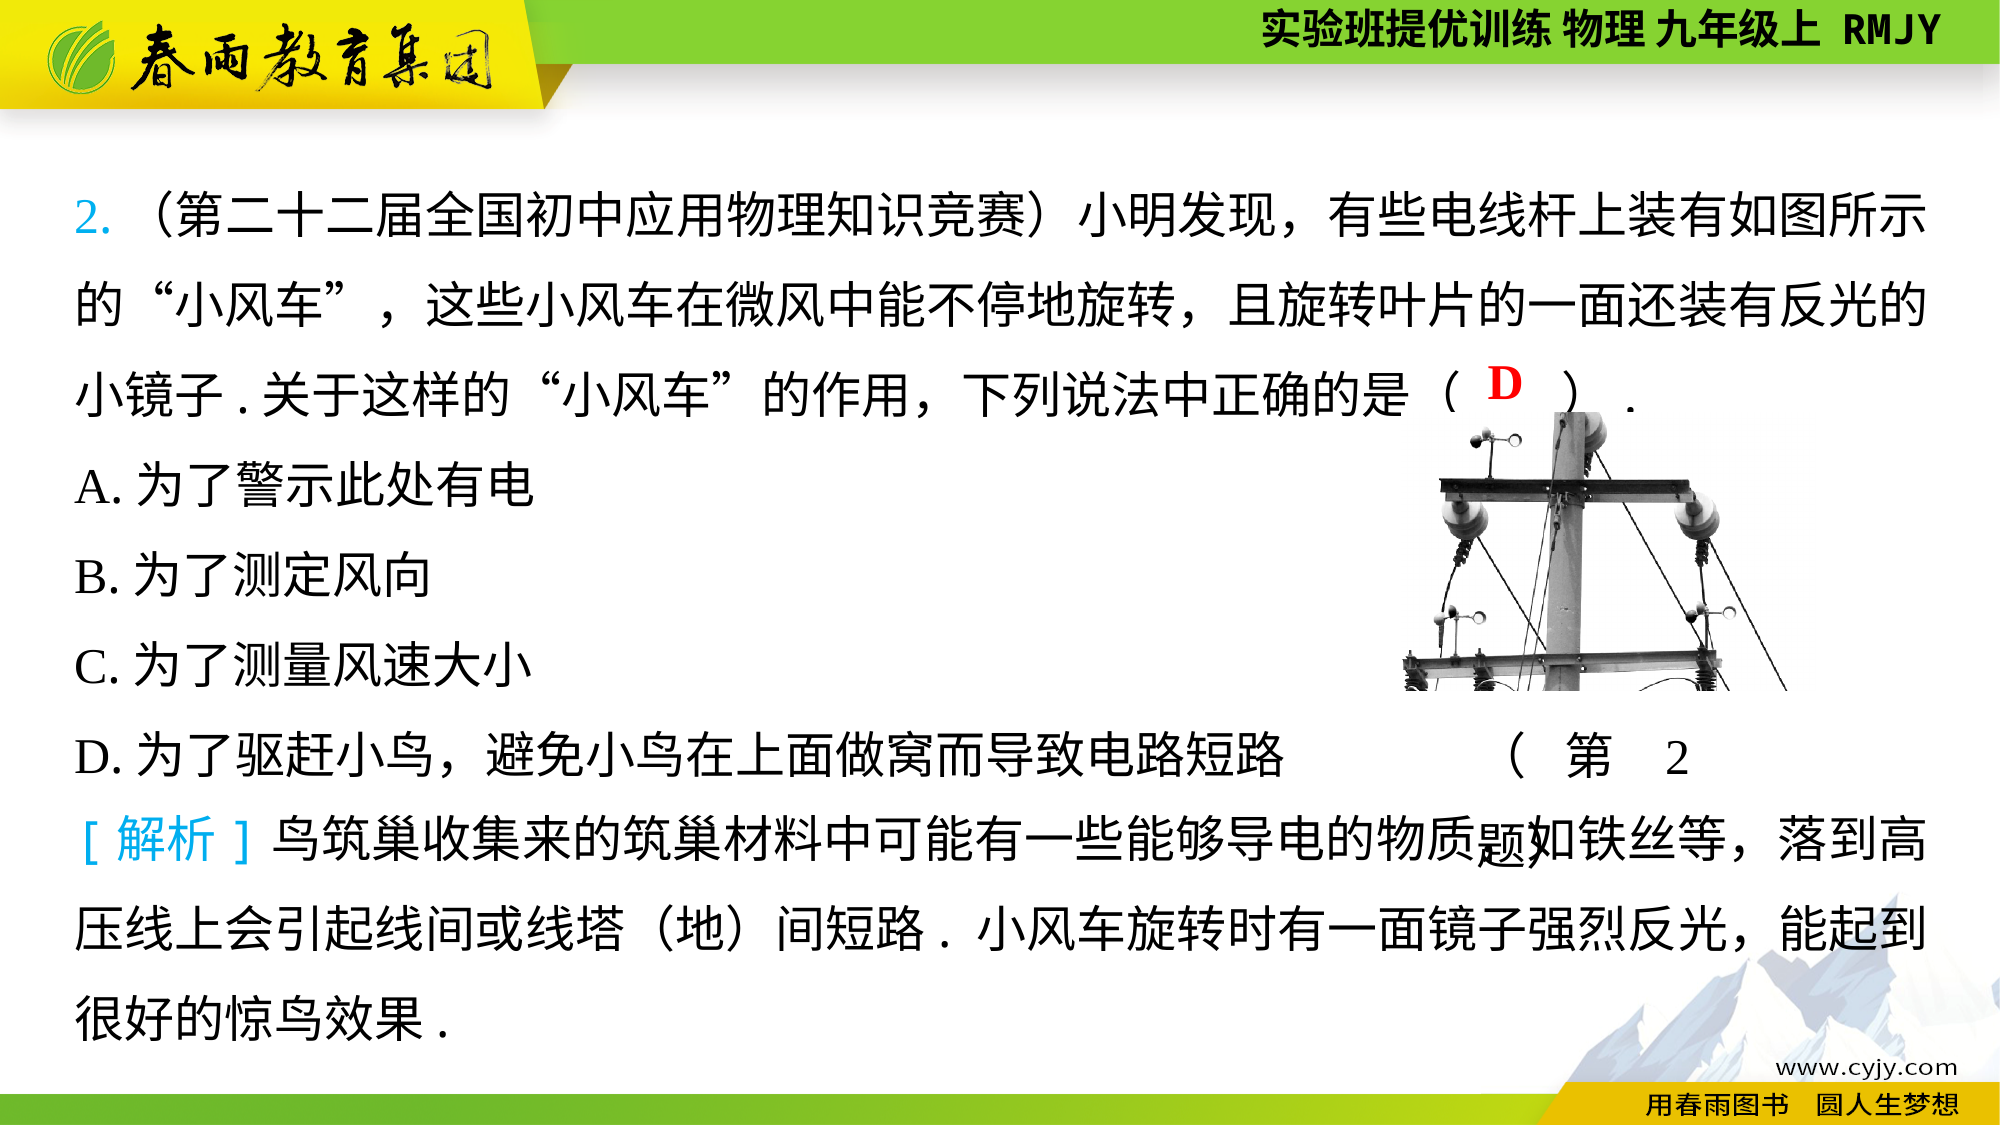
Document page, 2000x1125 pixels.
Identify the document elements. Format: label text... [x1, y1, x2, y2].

text_box D [1472, 341, 1539, 411]
text_box [解析]鸟筑巢收集来的筑巢材料中可能有一些能够导电的物质，如铁丝等，落到高压线上会引起线间或线塔（地）间短路. 小风车旋转时有一面镜子强烈反光，能起到很好的惊鸟效果. [59, 770, 1944, 1056]
list 2.（第二十二届全国初中应用物理知识竞赛）小明发现，有些电线杆上装有如图所示的“小风车”，这些小风车在微风中能不停地旋转，且旋转叶片的一面还装有反光的小镜子.关于这样的“小风车”的作用，下列说法中正确的是（ ）. A.为了警示此处有电 B.为了测定风向 C.为了测量风速大小 D.为了驱赶小鸟，避免小鸟在上面做窝而导致电路短路 [59, 146, 1944, 770]
picture [0, 0, 2000, 1125]
text_box （第2题） [1461, 700, 1717, 770]
